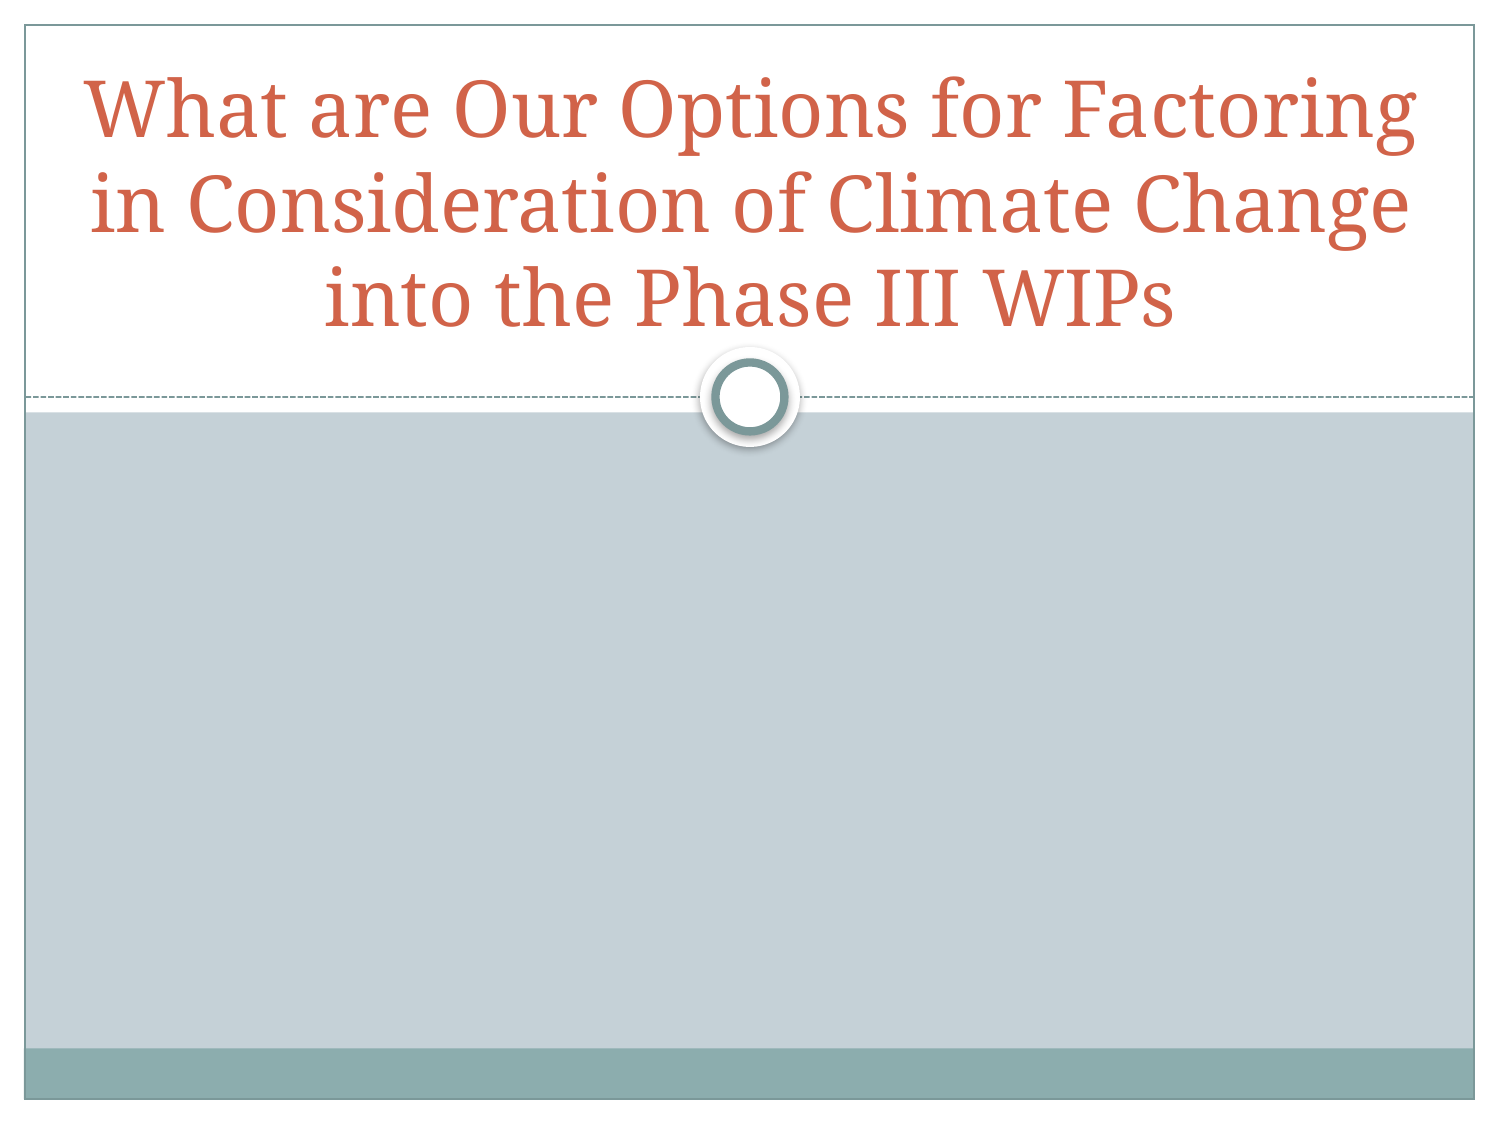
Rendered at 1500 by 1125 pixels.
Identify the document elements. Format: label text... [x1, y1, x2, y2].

title What are Our Options for Factoring in Consideration of Climate Change into the Phase III WIPs [62, 62, 1440, 350]
